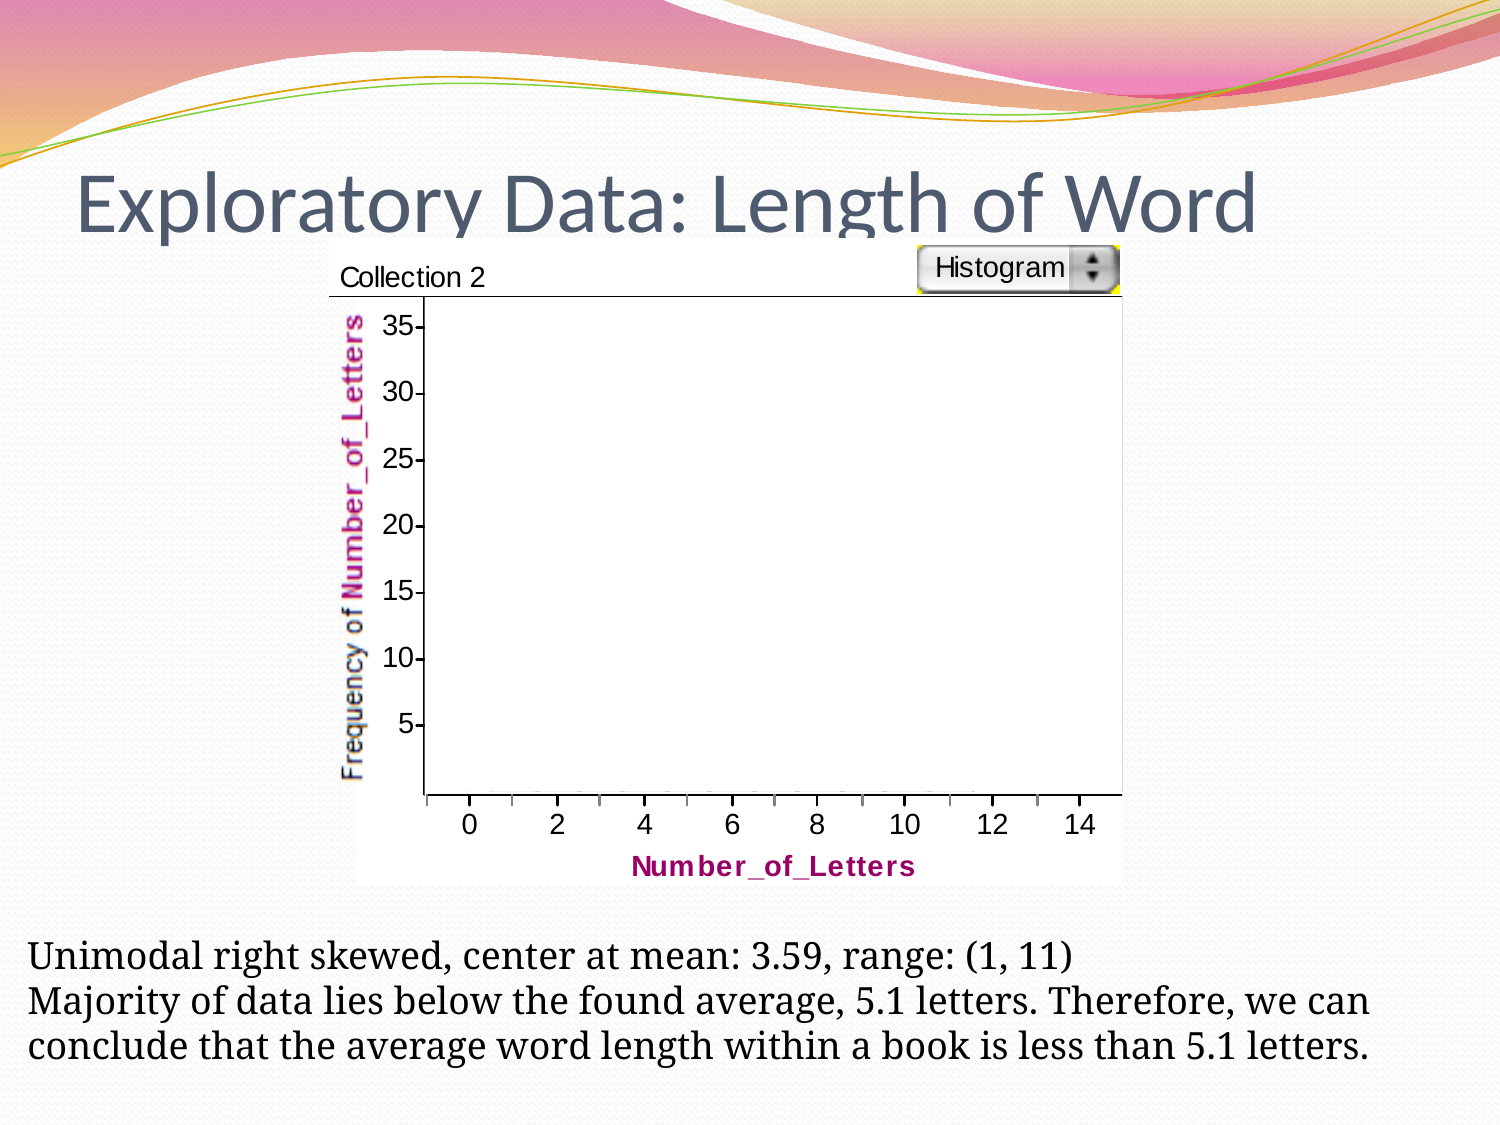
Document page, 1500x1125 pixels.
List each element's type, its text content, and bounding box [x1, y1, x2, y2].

title Exploratory Data: Length of Word [75, 62, 1425, 250]
picture [328, 237, 1126, 888]
text_box Unimodal right skewed, center at mean: 3.59, range: (1, 11) Majority of data lies below the found average, 5.1 letters. Therefore, we can conclude that the average word length within a book is less than 5.1 letters. [12, 924, 1475, 1075]
